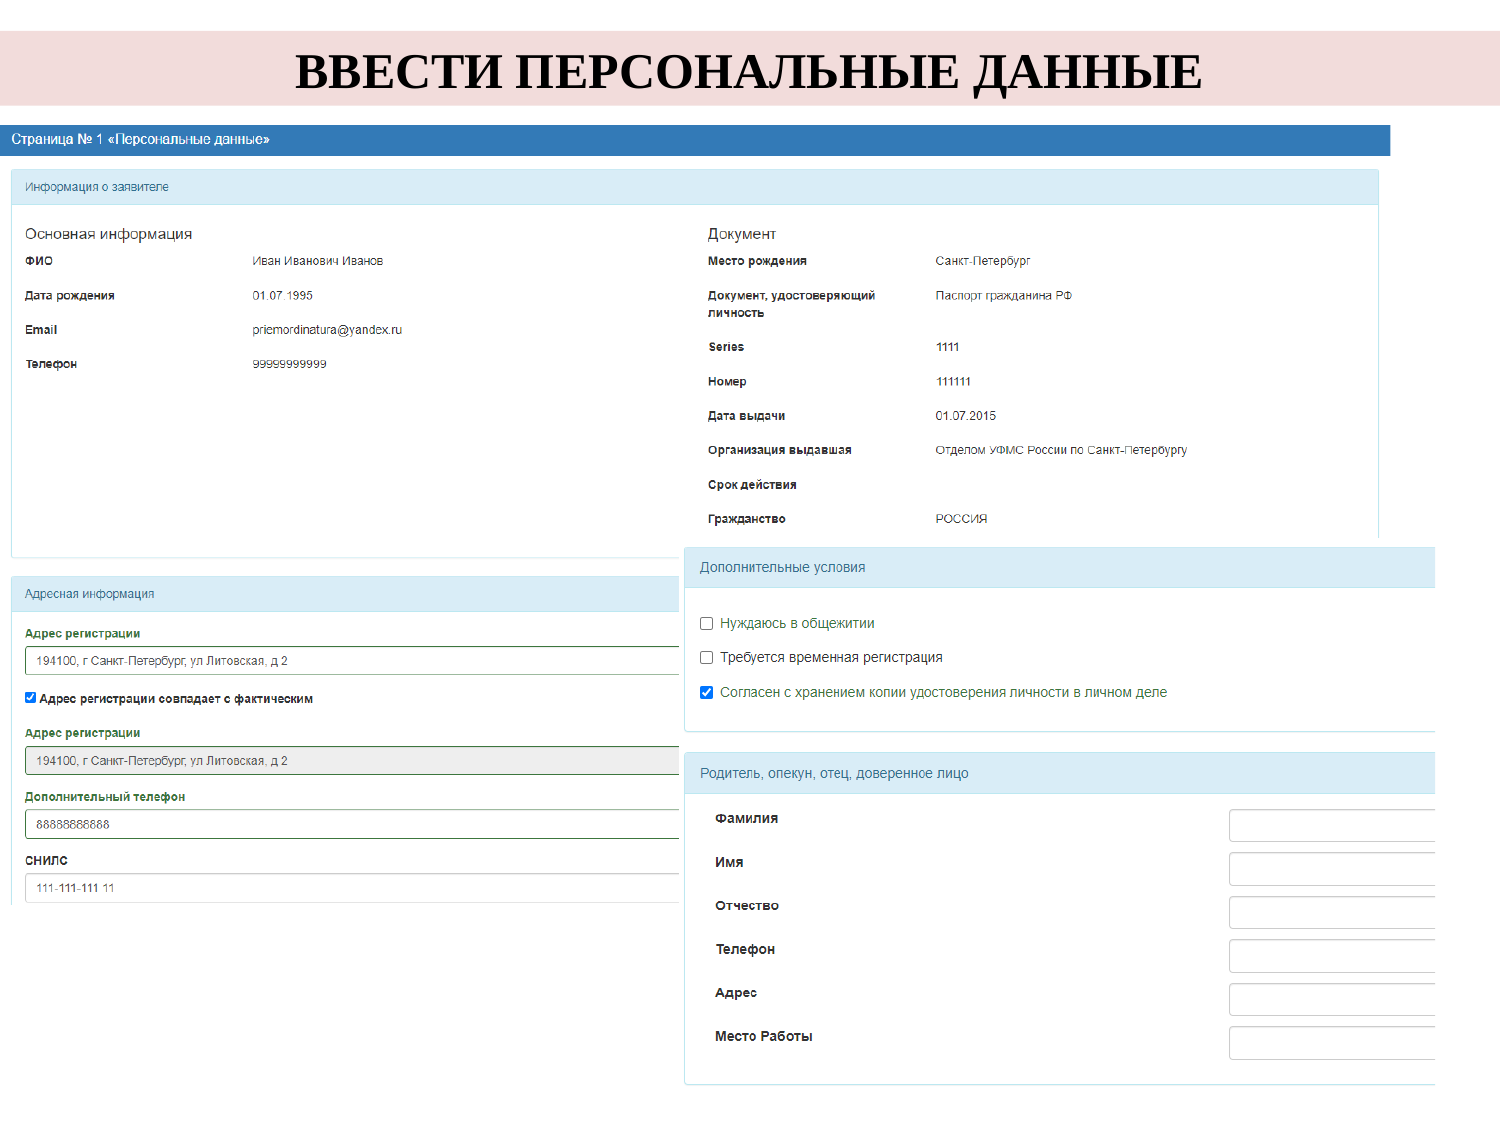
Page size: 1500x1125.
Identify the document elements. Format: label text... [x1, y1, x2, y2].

text_box ВВЕСТИ ПЕРСОНАЛЬНЫЕ ДАННЫЕ [0, 30, 1500, 106]
picture [0, 125, 1436, 1091]
